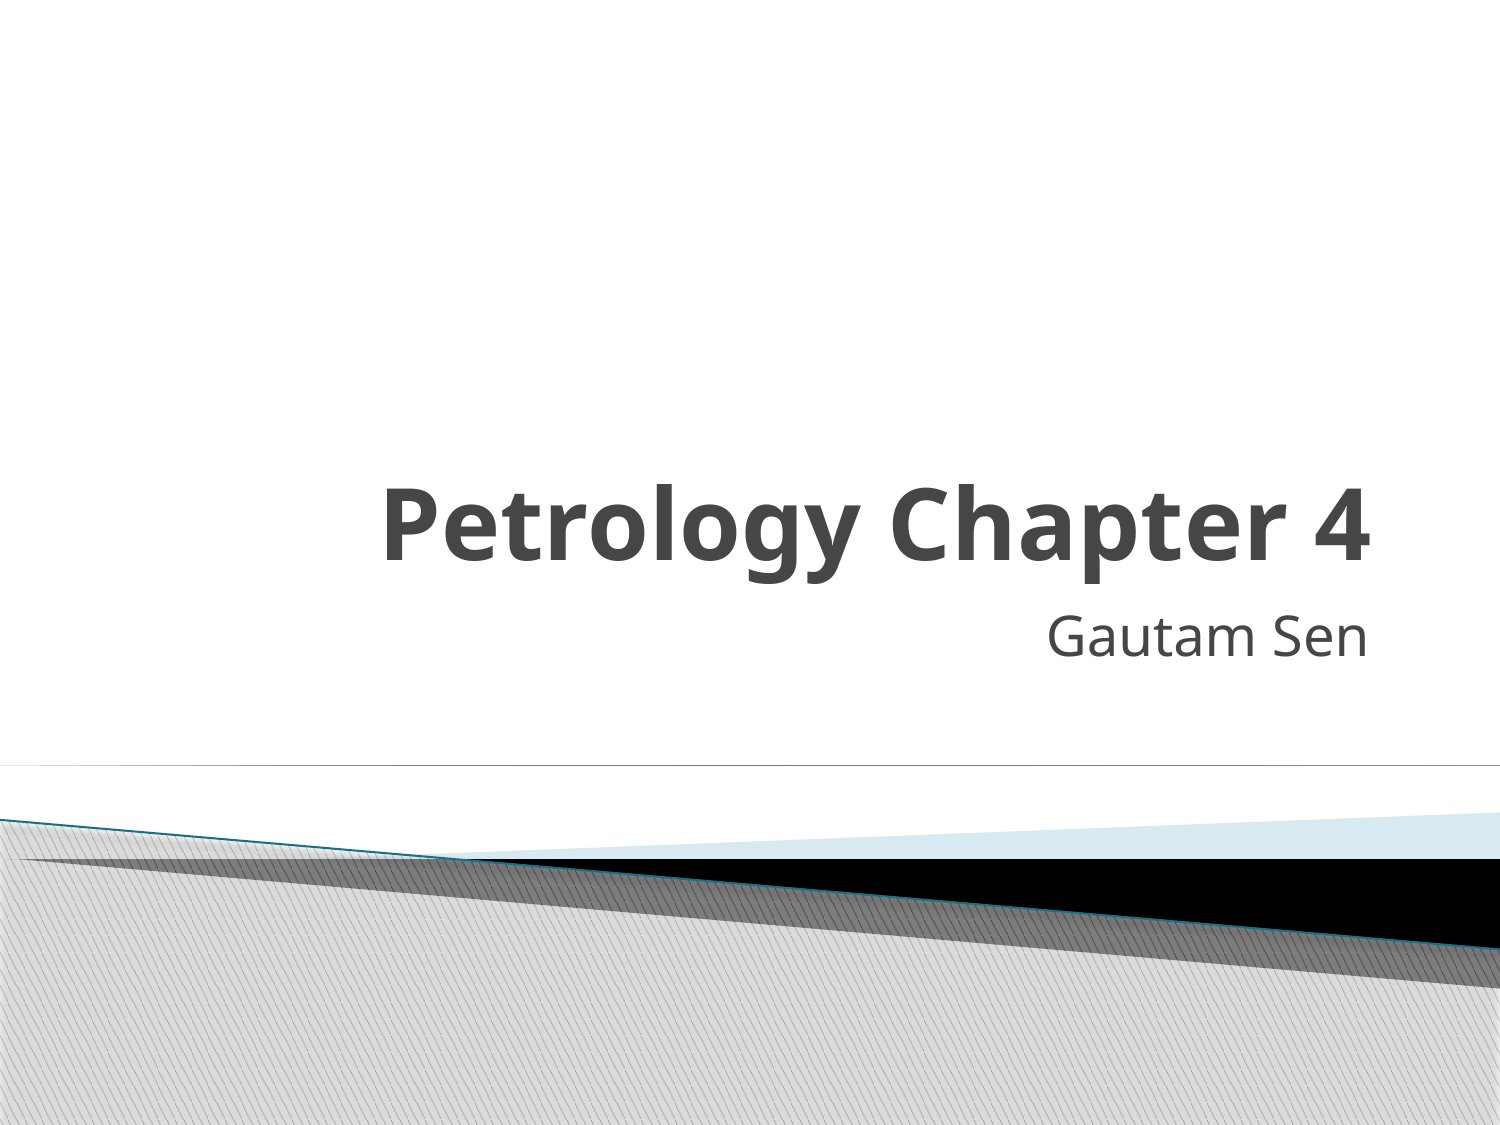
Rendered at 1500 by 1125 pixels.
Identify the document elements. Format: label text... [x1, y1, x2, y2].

title Petrology Chapter 4 [112, 287, 1388, 588]
subtitle Gautam Sen [112, 592, 1388, 790]
picture [5, 859, 1500, 989]
